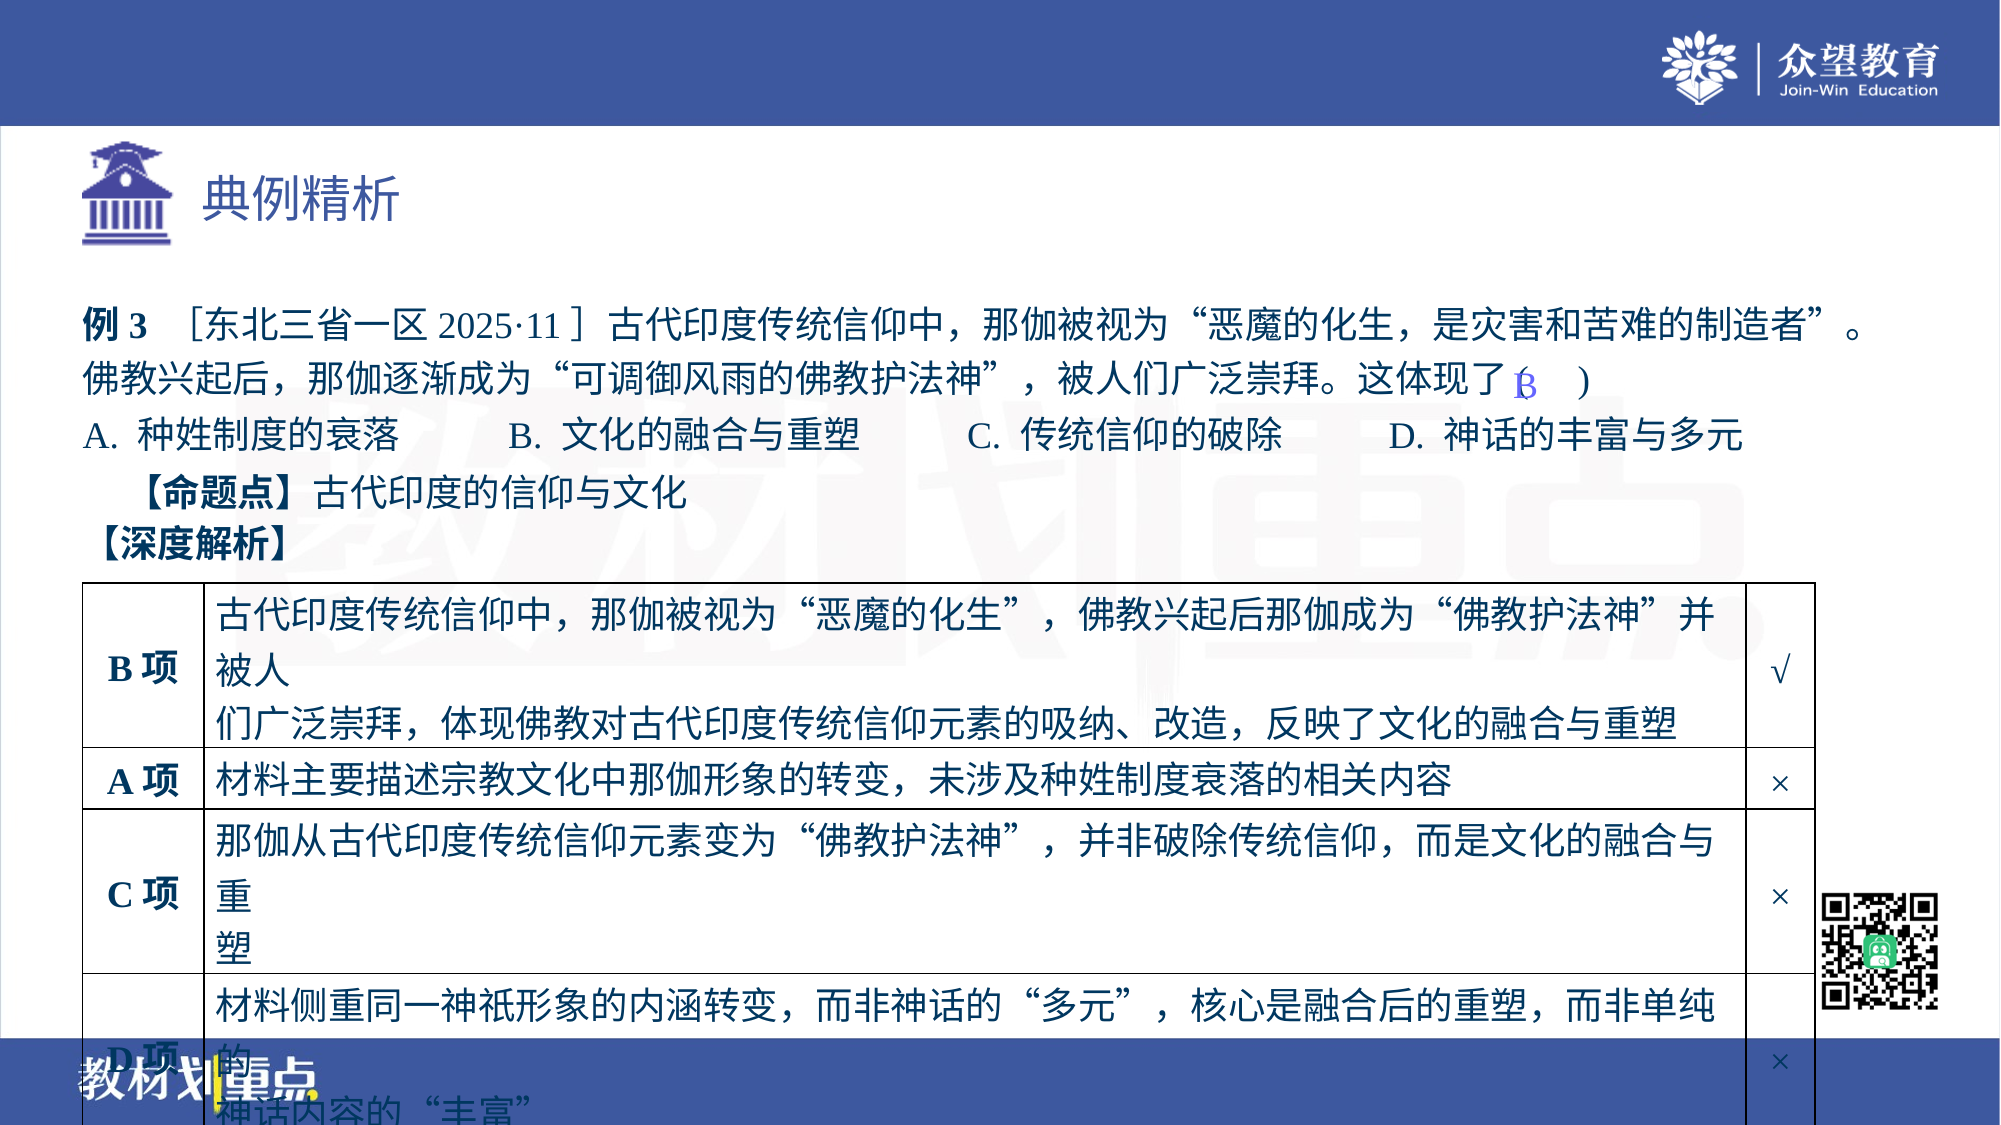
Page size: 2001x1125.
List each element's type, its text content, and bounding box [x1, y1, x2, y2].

table_cell 那伽从古代印度传统信仰元素变为“佛教护法神”，并非破除传统信仰，而是文化的融合与重 塑 [205, 810, 1745, 973]
table_cell × [1747, 748, 1814, 808]
table_cell 材料侧重同一神祇形象的内涵转变，而非神话的“多元”，核心是融合后的重塑，而非单纯的 神话内容的“丰富” [205, 974, 1745, 1125]
table_cell × [1747, 974, 1814, 1125]
text_box B [1499, 351, 1552, 402]
table_cell C项 [83, 810, 203, 973]
table_header √ [1747, 584, 1814, 747]
text_box 【命题点】古代印度的信仰与文化 [82, 459, 1817, 510]
text_box A. 种姓制度的衰落 B. 文化的融合与重塑 C. 传统信仰的破除 D. 神话的丰富与多元 [82, 402, 1817, 452]
picture [0, 0, 2000, 1125]
table_header B项 [83, 584, 203, 747]
text_box 例3 ［东北三省一区2025·11］古代印度传统信仰中，那伽被视为“恶魔的化生，是灾害和苦难的制造者”。 佛教兴起后，那伽逐渐成为“可调御风雨的佛教护法神”，被人们广泛崇拜。这体现了( ) [82, 289, 1817, 396]
text_box 【深度解析】 [82, 511, 1817, 562]
table_cell D项 [83, 974, 203, 1125]
table_cell A项 [83, 748, 203, 808]
table_cell 材料主要描述宗教文化中那伽形象的转变，未涉及种姓制度衰落的相关内容 [205, 748, 1745, 808]
table_cell × [1747, 810, 1814, 973]
table_header 古代印度传统信仰中，那伽被视为“恶魔的化生”，佛教兴起后那伽成为“佛教护法神”并被人 们广泛崇拜，体现佛教对古代印度传统信仰元素的吸纳、改造，反映了文化的融合与重塑 [205, 584, 1745, 747]
